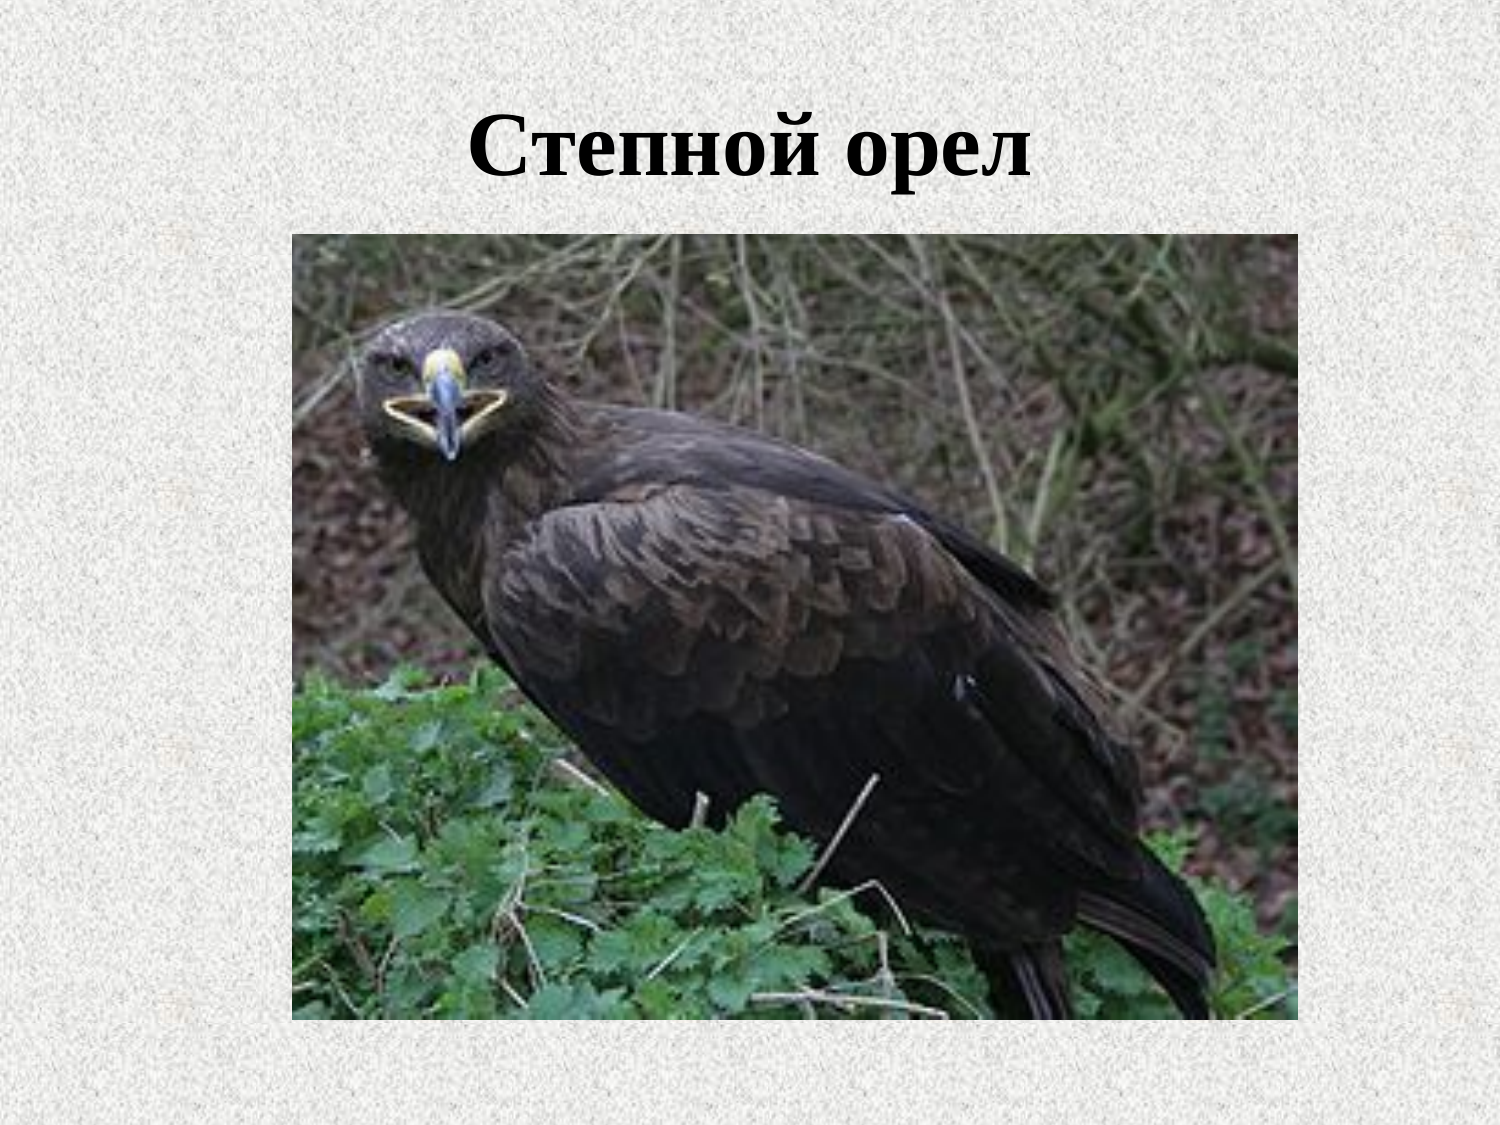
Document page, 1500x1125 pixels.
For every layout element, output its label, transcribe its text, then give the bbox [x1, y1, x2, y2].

picture [0, 0, 1500, 1125]
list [292, 234, 1299, 1021]
title Степной орел [74, 44, 1426, 233]
